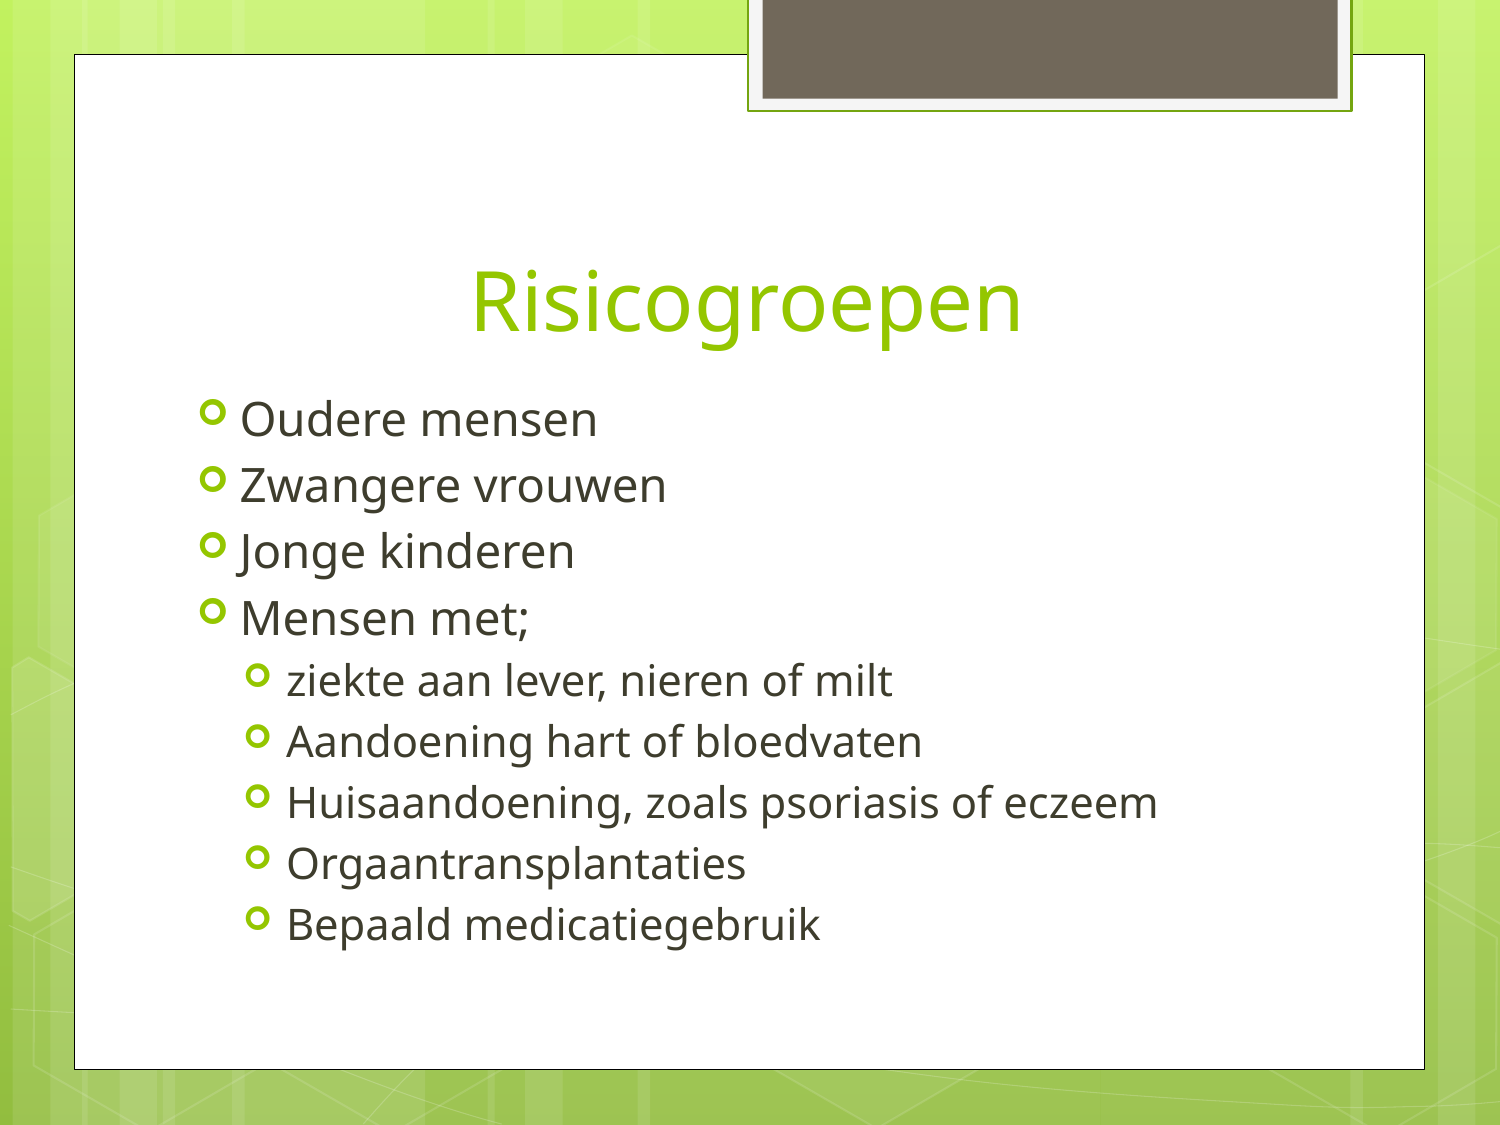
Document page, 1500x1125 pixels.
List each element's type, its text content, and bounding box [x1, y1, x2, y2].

title Risicogroepen [171, 168, 1324, 357]
list Oudere mensen Zwangere vrouwen Jonge kinderen Mensen met; ziekte aan lever, nieren of milt Aandoening hart of bloedvaten Huisaandoening, zoals psoriasis of eczeem Orgaantransplantaties Bepaald medicatiegebruik [171, 381, 1283, 957]
